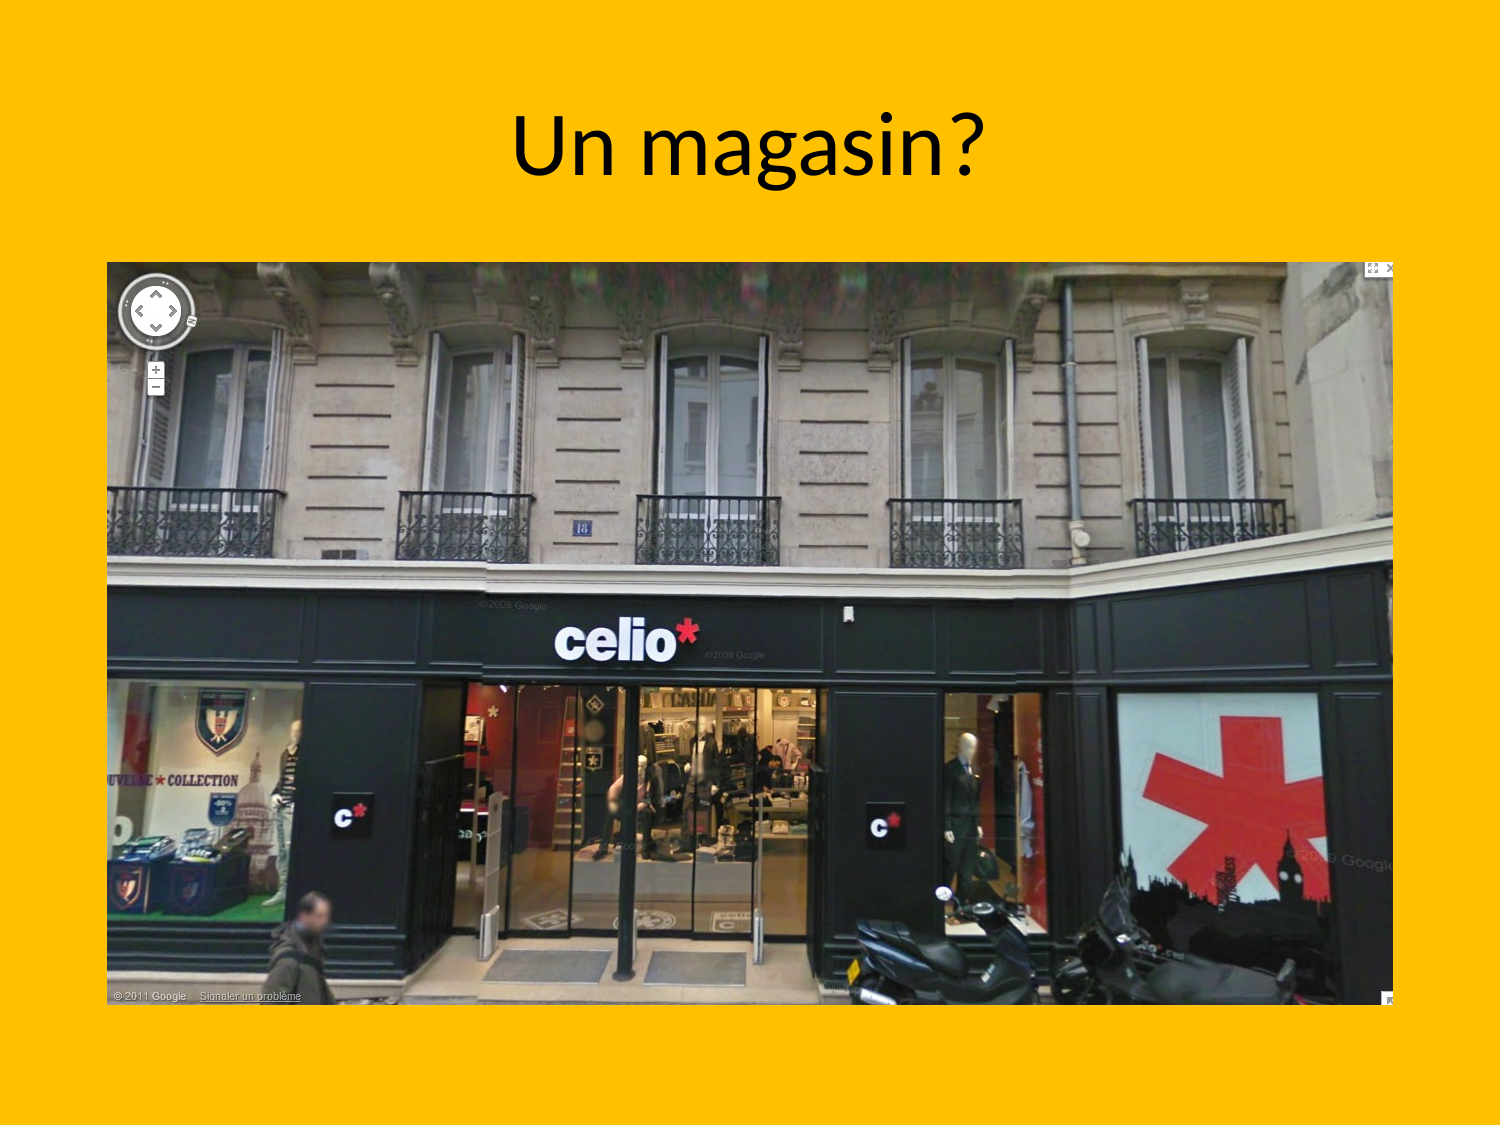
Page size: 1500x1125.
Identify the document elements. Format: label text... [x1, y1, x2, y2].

title Un magasin? [75, 45, 1425, 233]
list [107, 262, 1393, 1006]
